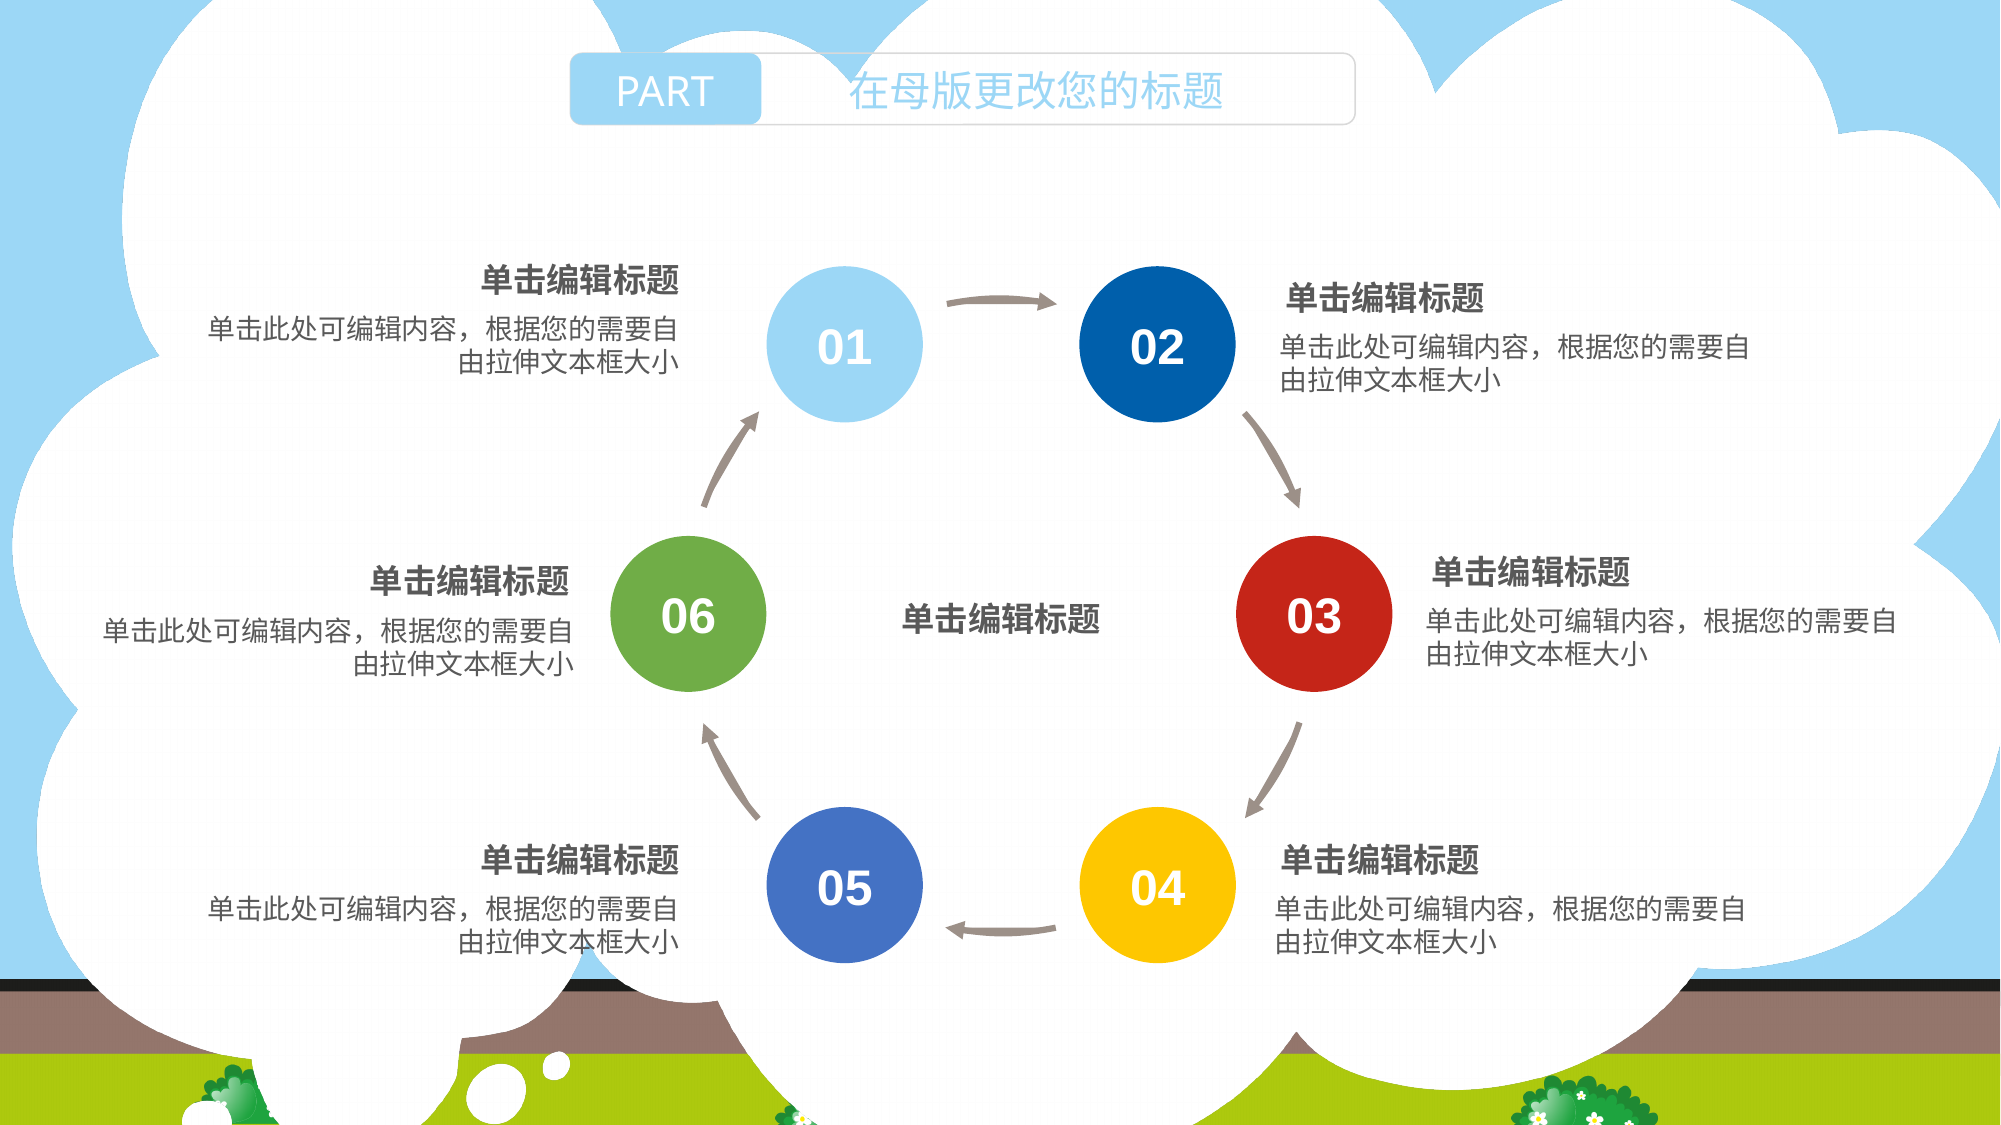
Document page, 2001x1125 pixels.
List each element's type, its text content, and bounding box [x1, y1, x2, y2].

text_box 单击编辑标题 [460, 828, 843, 889]
text_box 单击此处可编辑内容，根据您的需要自由拉伸文本框大小 [181, 304, 695, 386]
text_box [946, 296, 1058, 309]
text_box 单击此处可编辑内容，根据您的需要自由拉伸文本框大小 [181, 883, 695, 966]
text_box 单击编辑标题 [350, 550, 733, 611]
text_box 单击此处可编辑内容，根据您的需要自由拉伸文本框大小 [76, 605, 590, 688]
text_box 单击此处可编辑内容，根据您的需要自由拉伸文本框大小 [1264, 322, 1778, 404]
text_box 单击编辑标题 [1411, 540, 1794, 601]
text_box 03 [1236, 535, 1393, 692]
text_box 单击此处可编辑内容，根据您的需要自由拉伸文本框大小 [1410, 596, 1924, 678]
text_box 单击编辑标题 [460, 248, 843, 309]
text_box [1245, 722, 1300, 819]
text_box 单击编辑标题 [1265, 266, 1648, 327]
text_box 单击编辑标题 [1260, 828, 1643, 889]
text_box [702, 723, 759, 819]
text_box [1244, 412, 1301, 509]
text_box 单击编辑标题 [829, 446, 1174, 791]
text_box 05 [766, 806, 923, 964]
text_box 06 [610, 535, 767, 692]
text_box 04 [1079, 806, 1236, 964]
text_box 01 [766, 266, 923, 423]
picture [0, 0, 2001, 1125]
text_box 单击此处可编辑内容，根据您的需要自由拉伸文本框大小 [1259, 883, 1773, 966]
text_box 02 [1079, 266, 1236, 423]
text_box [945, 923, 1056, 936]
text_box [703, 411, 760, 507]
